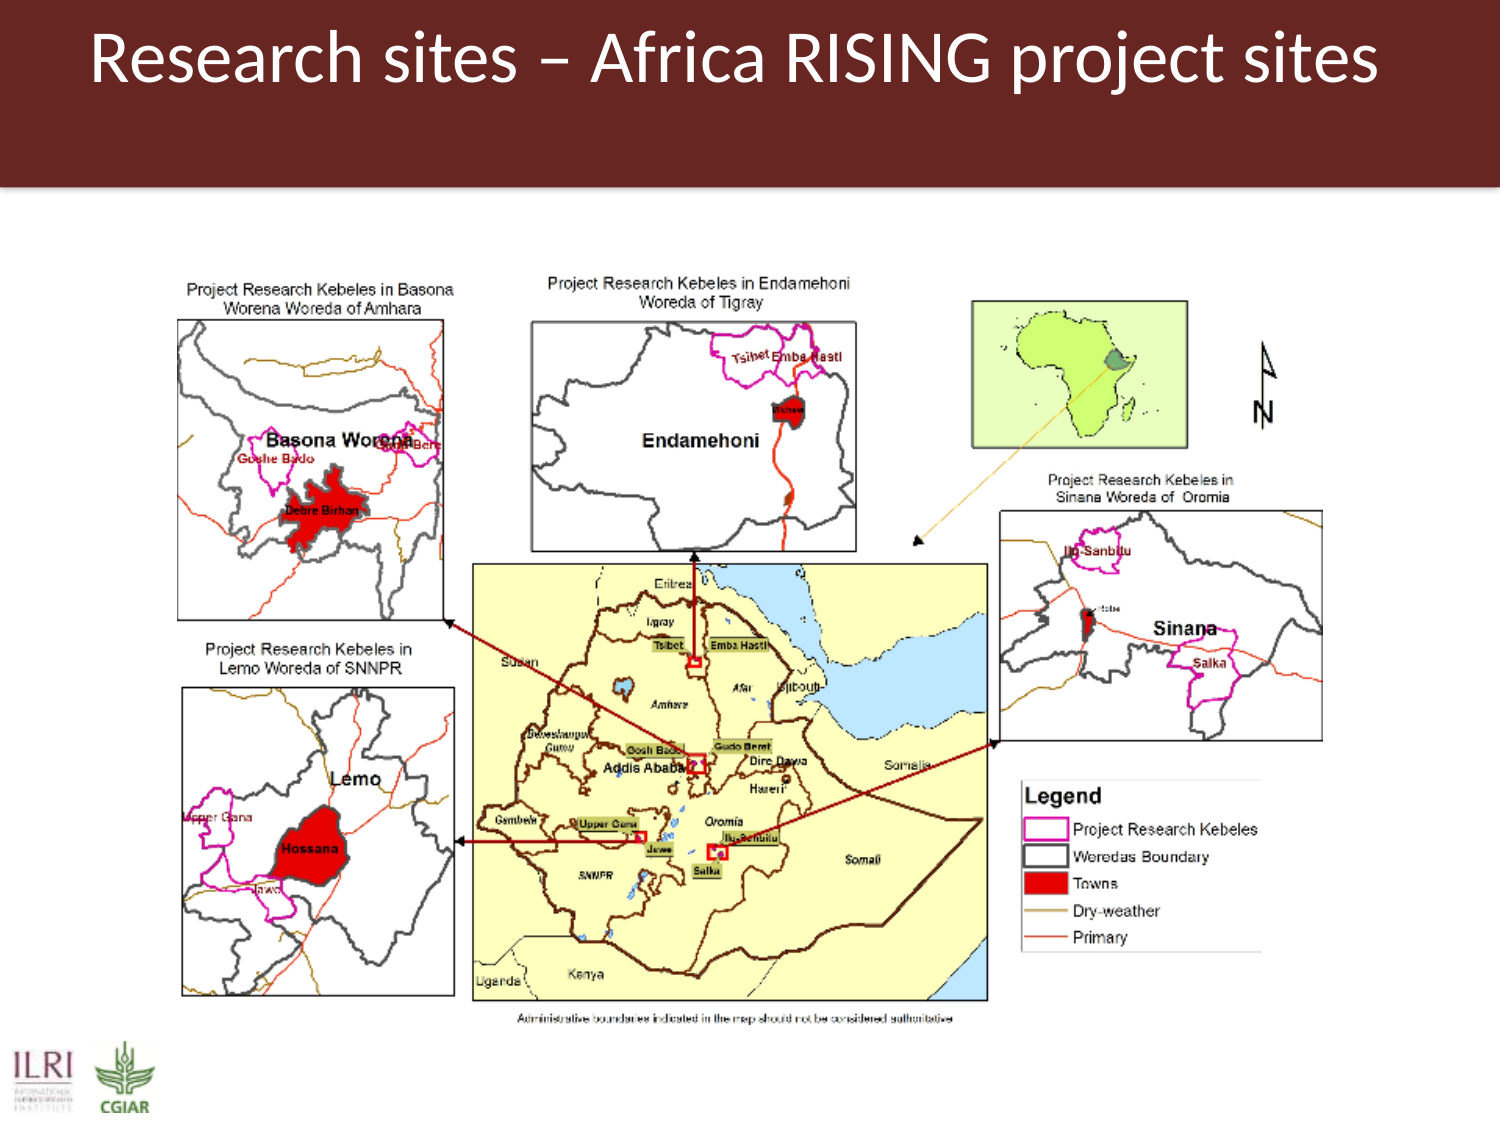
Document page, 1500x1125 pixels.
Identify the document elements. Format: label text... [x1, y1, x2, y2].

picture [12, 1049, 74, 1113]
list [177, 274, 1323, 1026]
title Research sites – Africa RISING project sites [75, 0, 1425, 188]
picture [94, 1041, 155, 1113]
